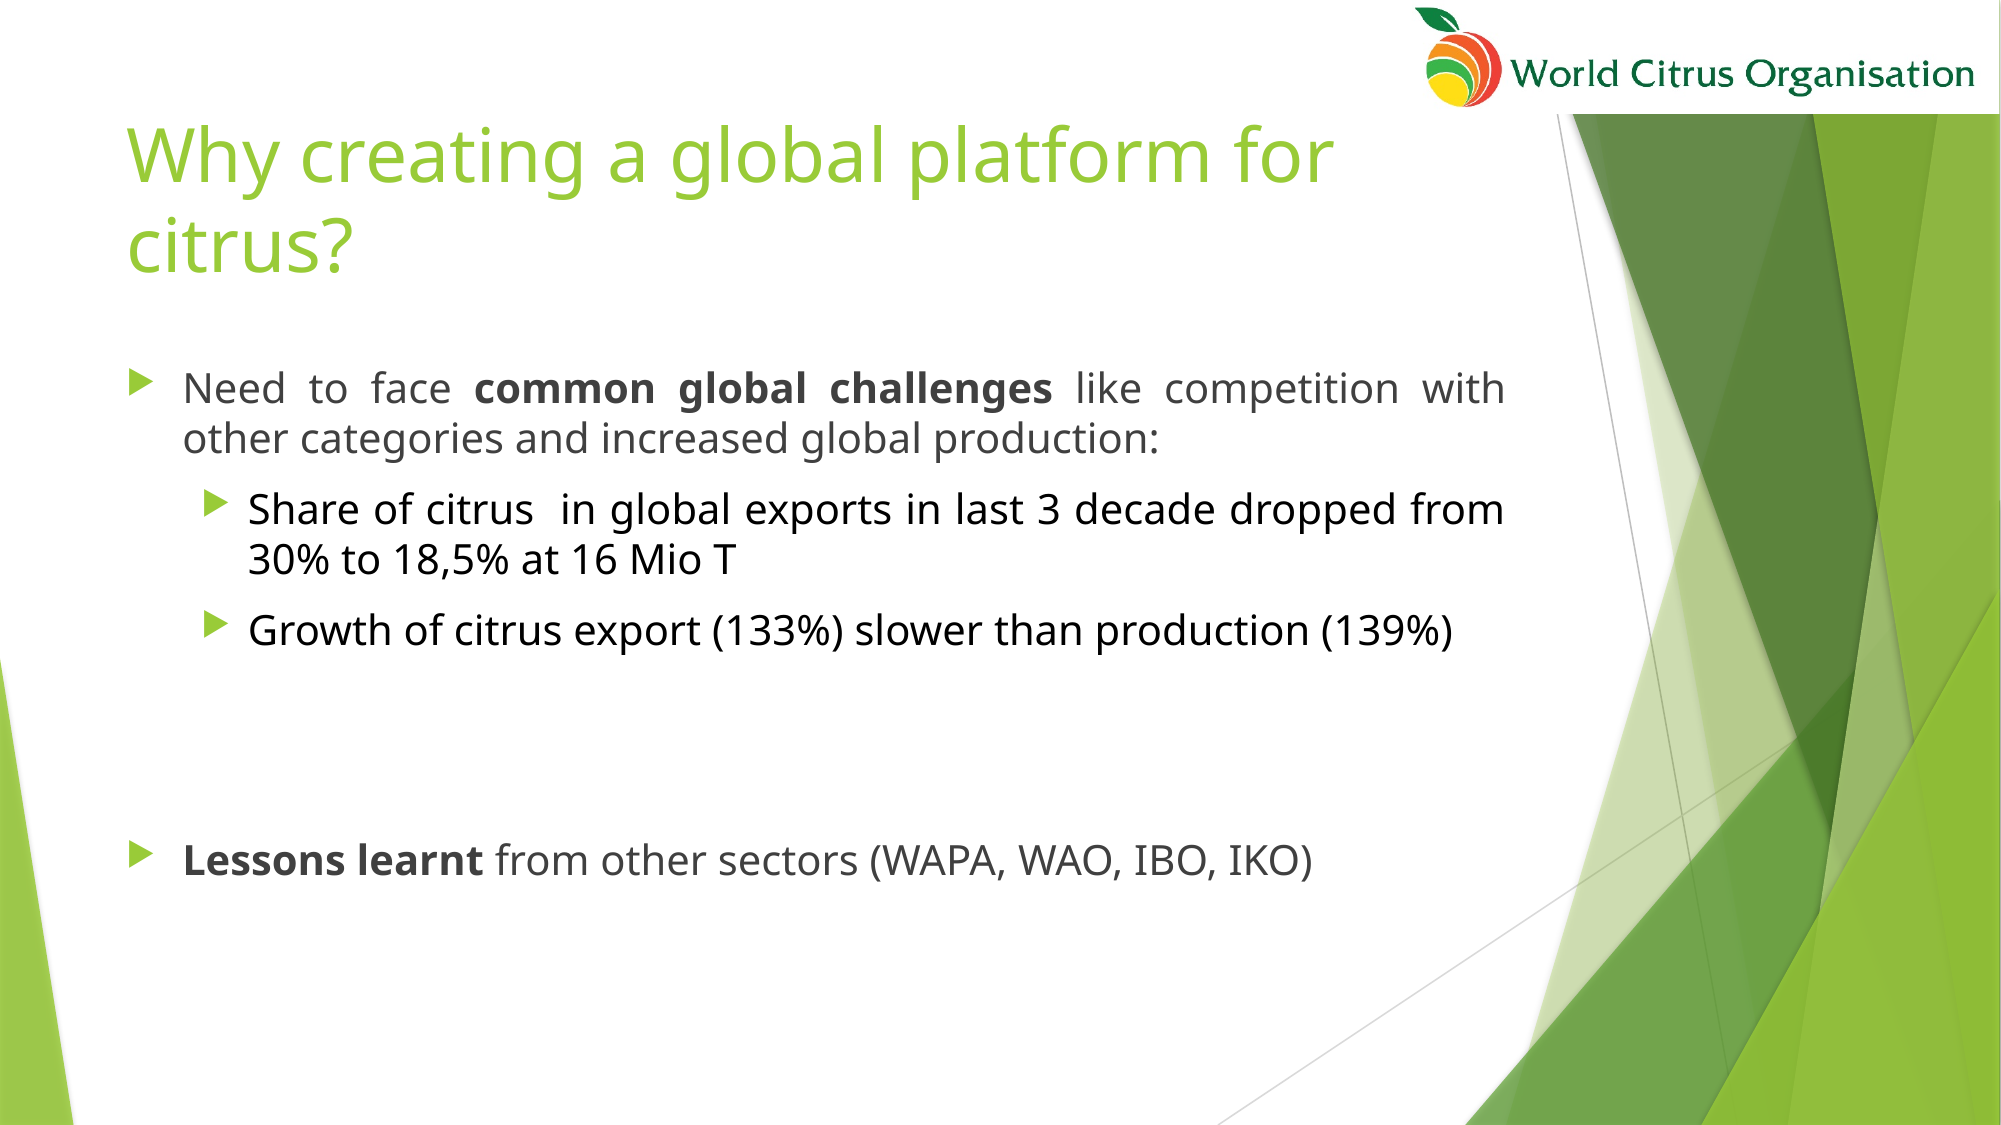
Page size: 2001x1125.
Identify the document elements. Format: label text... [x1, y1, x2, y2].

list Need to face common global challenges like competition with other categories and increased global production: Share of citrus in global exports in last 3 decade dropped from 30% to 18,5% at 16 Mio T Growth of citrus export (133%) slower than production (139%) Lessons learnt from other sectors (WAPA, WAO, IBO, IKO) [111, 354, 1522, 992]
title Why creating a global platform for citrus? [111, 99, 1522, 317]
picture [1390, 0, 2000, 114]
